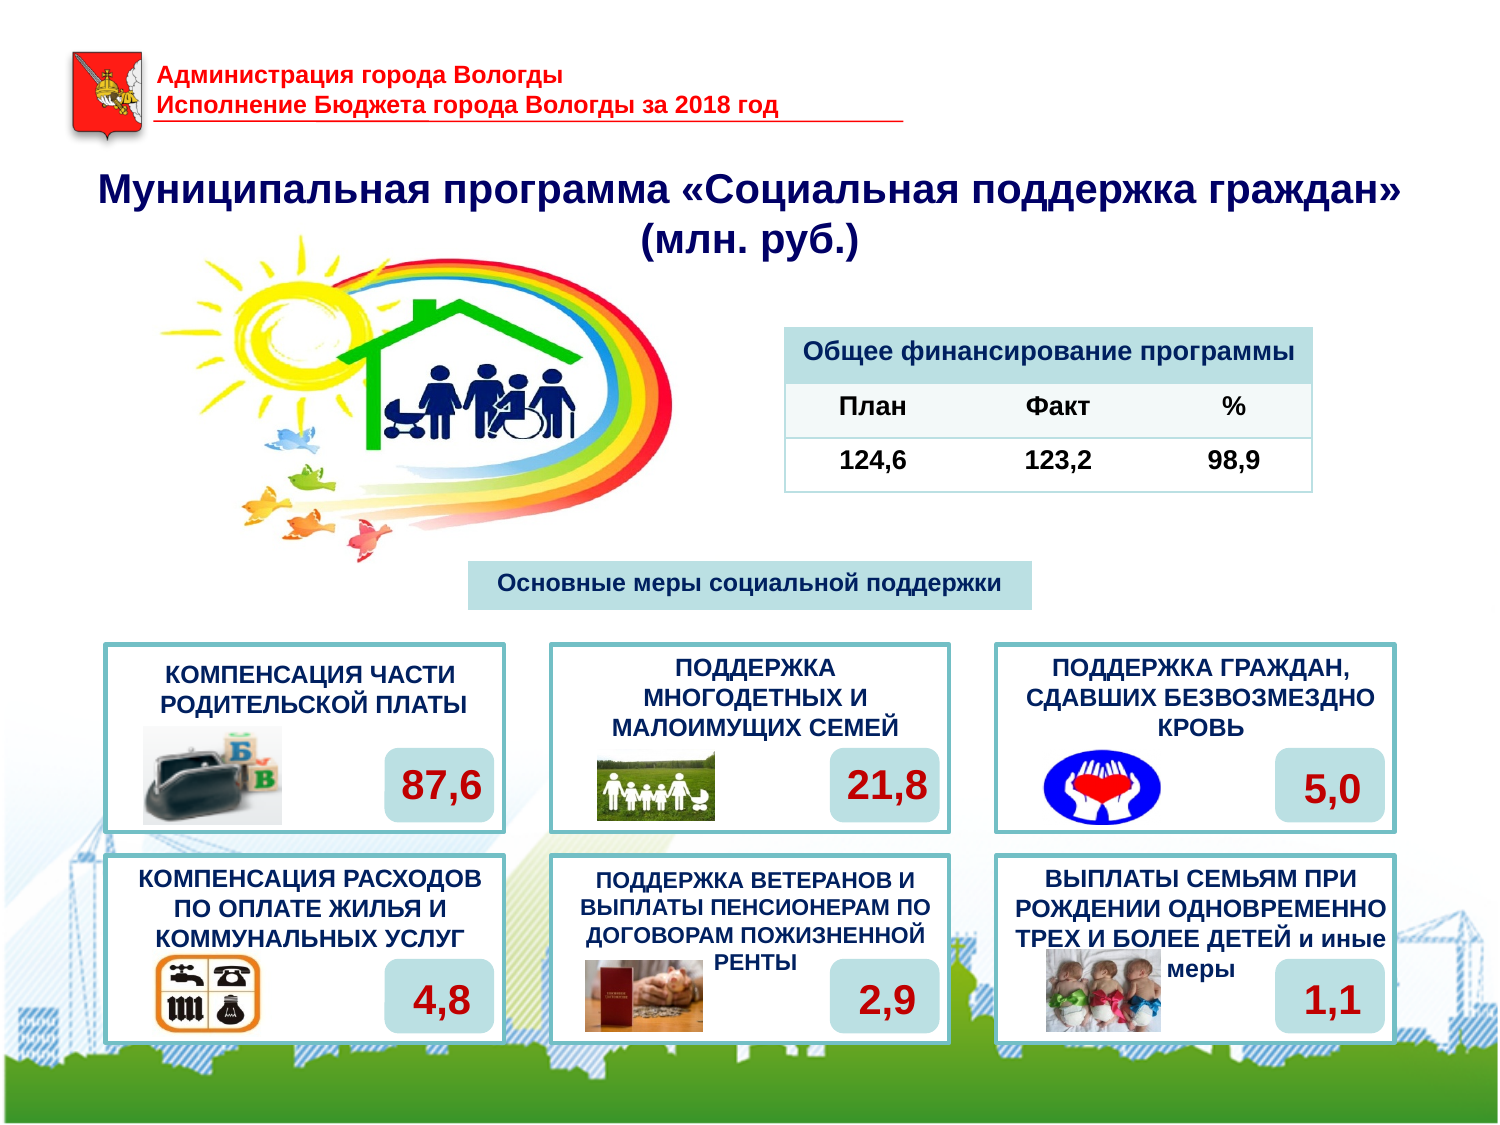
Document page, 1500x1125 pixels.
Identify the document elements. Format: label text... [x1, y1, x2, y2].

table_cell 124,6 [786, 439, 961, 491]
text_box [549, 642, 951, 834]
table_cell Факт [961, 384, 1156, 437]
text_box КОМПЕНСАЦИЯ ЧАСТИ РОДИТЕЛЬСКОЙ ПЛАТЫ [117, 650, 504, 726]
table_cell 123,2 [961, 439, 1156, 491]
table_cell План [786, 384, 961, 437]
text_box КОМПЕНСАЦИЯ РАСХОДОВ ПО ОПЛАТЕ ЖИЛЬЯ И КОММУНАЛЬНЫХ УСЛУГ [117, 855, 504, 961]
table_header Основные меры социальной поддержки [470, 562, 1030, 609]
text_box Муниципальная программа «Социальная поддержка граждан» (млн. руб.) [35, 154, 1465, 269]
text_box ВЫПЛАТЫ СЕМЬЯМ ПРИ РОЖДЕНИИ ОДНОВРЕМЕННО ТРЕХ И БОЛЕЕ ДЕТЕЙ и иные меры [996, 855, 1407, 990]
text_box ПОДДЕРЖКА ВЕТЕРАНОВ И ВЫПЛАТЫ ПЕНСИОНЕРАМ ПО ДОГОВОРАМ ПОЖИЗНЕННОЙ РЕНТЫ [562, 858, 950, 983]
picture [0, 0, 1500, 1125]
text_box [1311, 820, 1397, 834]
text_box [994, 1013, 1397, 1045]
table_cell % [1156, 384, 1311, 437]
text_box [1275, 990, 1379, 1034]
text_box [1275, 747, 1383, 823]
text_box [103, 642, 506, 834]
text_box 4,8 [398, 965, 528, 1031]
table_cell 98,9 [1156, 439, 1311, 491]
text_box 21,8 [832, 750, 961, 815]
text_box 2,9 [843, 965, 973, 1031]
text_box ПОДДЕРЖКА ГРАЖДАН, СДАВШИХ БЕЗВОЗМЕЗДНО КРОВЬ [1007, 644, 1395, 750]
text_box [1311, 642, 1397, 754]
text_box [829, 983, 934, 1034]
text_box 1,1 [1289, 965, 1418, 1031]
text_box [384, 961, 492, 1034]
text_box [384, 755, 493, 823]
table_header Общее финансирование программы [786, 329, 1311, 382]
text_box 87,6 [386, 750, 516, 815]
text_box ПОДДЕРЖКА МНОГОДЕТНЫХ И МАЛОИМУЩИХ СЕМЕЙ [562, 644, 950, 750]
text_box 5,0 [1289, 754, 1418, 820]
text_box Администрация города Вологды Исполнение Бюджета города Вологды за 2018 год [144, 50, 1489, 126]
text_box [103, 853, 506, 1045]
text_box [105, 363, 1311, 1013]
text_box [549, 1013, 951, 1045]
text_box [829, 754, 938, 823]
